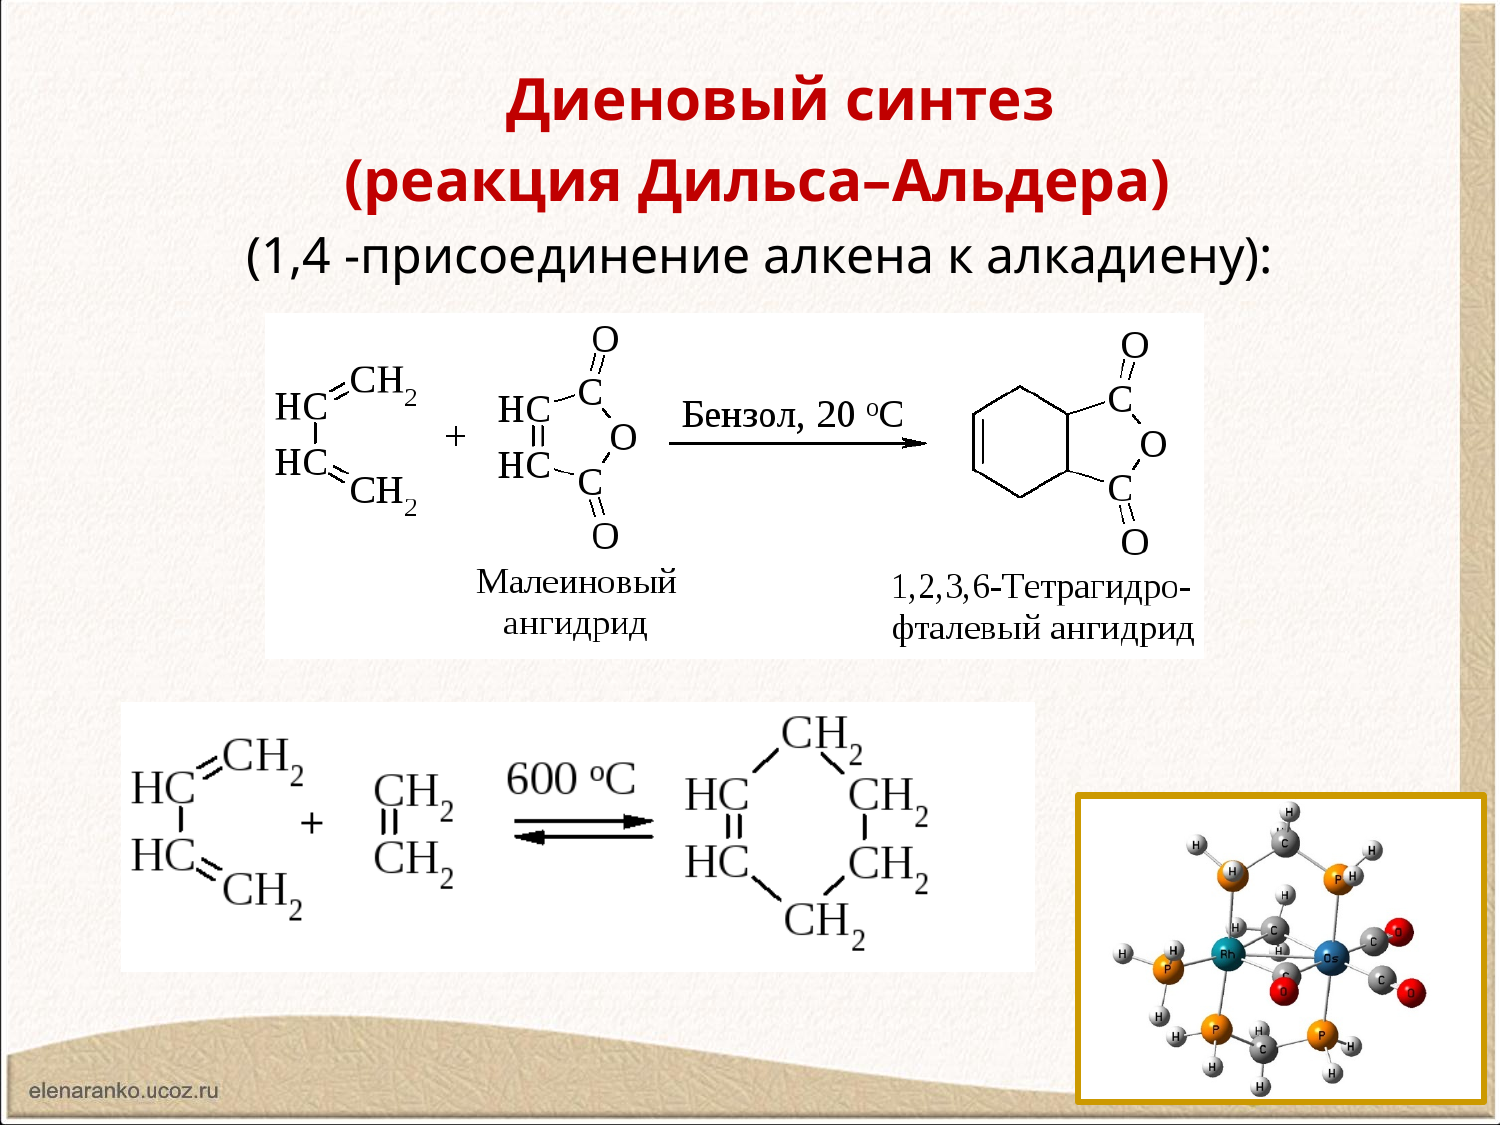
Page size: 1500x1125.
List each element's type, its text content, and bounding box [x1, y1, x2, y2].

list Диеновый синтез (реакция Дильса–Альдера) (1,4 -присоединение алкена к алкадиену): [75, 54, 1425, 1005]
picture [0, 0, 1500, 1125]
